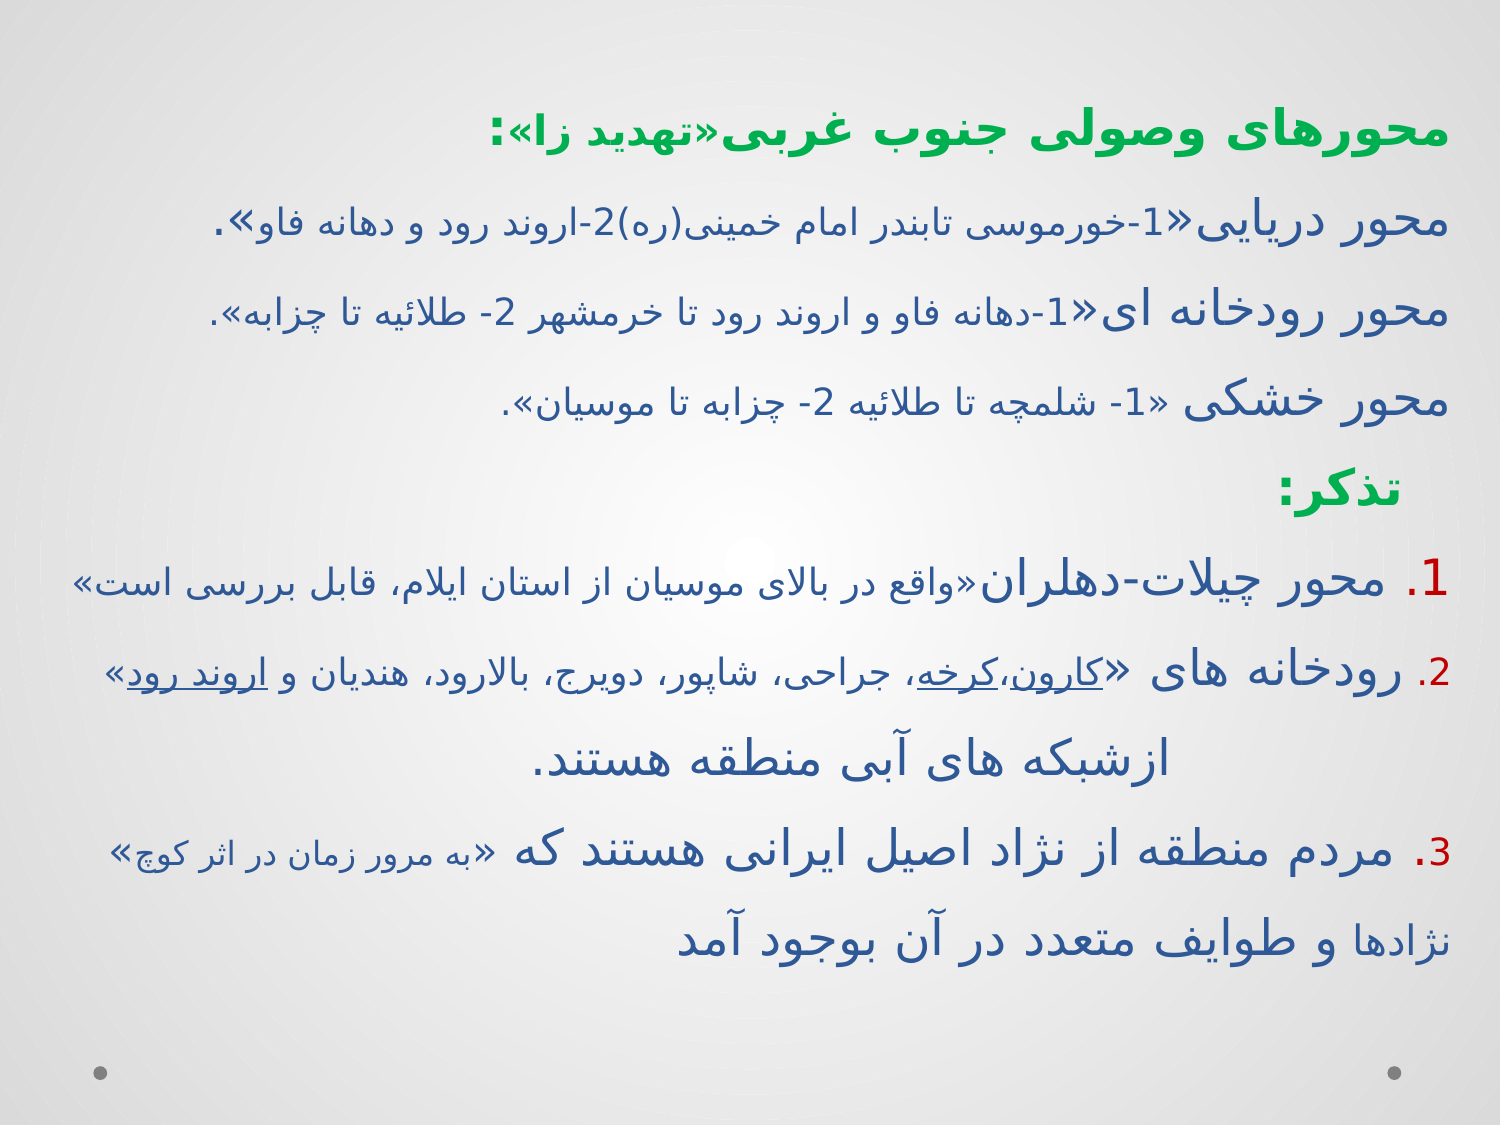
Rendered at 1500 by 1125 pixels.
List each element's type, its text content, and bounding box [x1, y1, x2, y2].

title محورهای وصولی جنوب غربی«تهدید زا»: محور دریایی«1-خورموسی تابندر امام خمینی(ره)2-اروند رود و دهانه فاو». محور رودخانه ای«1-دهانه فاو و اروند رود تا خرمشهر 2- طلائیه تا چزابه». محور خشکی «1- شلمچه تا طلائیه 2- چزابه تا موسیان». تذکر: 1. محور چیلات-دهلران«واقع در بالای موسیان از استان ایلام، قابل بررسی است» 2. رودخانه های «کارون،کرخه، جراحی، شاپور، دویرج، بالارود، هندیان و اروند رود» ازشبکه های آبی منطقه هستند. 3. مردم منطقه از نژاد اصیل ایرانی هستند که «به مرور زمان در اثر کوچ» نژادها و طوایف متعدد در آن بوجود آمد [0, 54, 1467, 1034]
